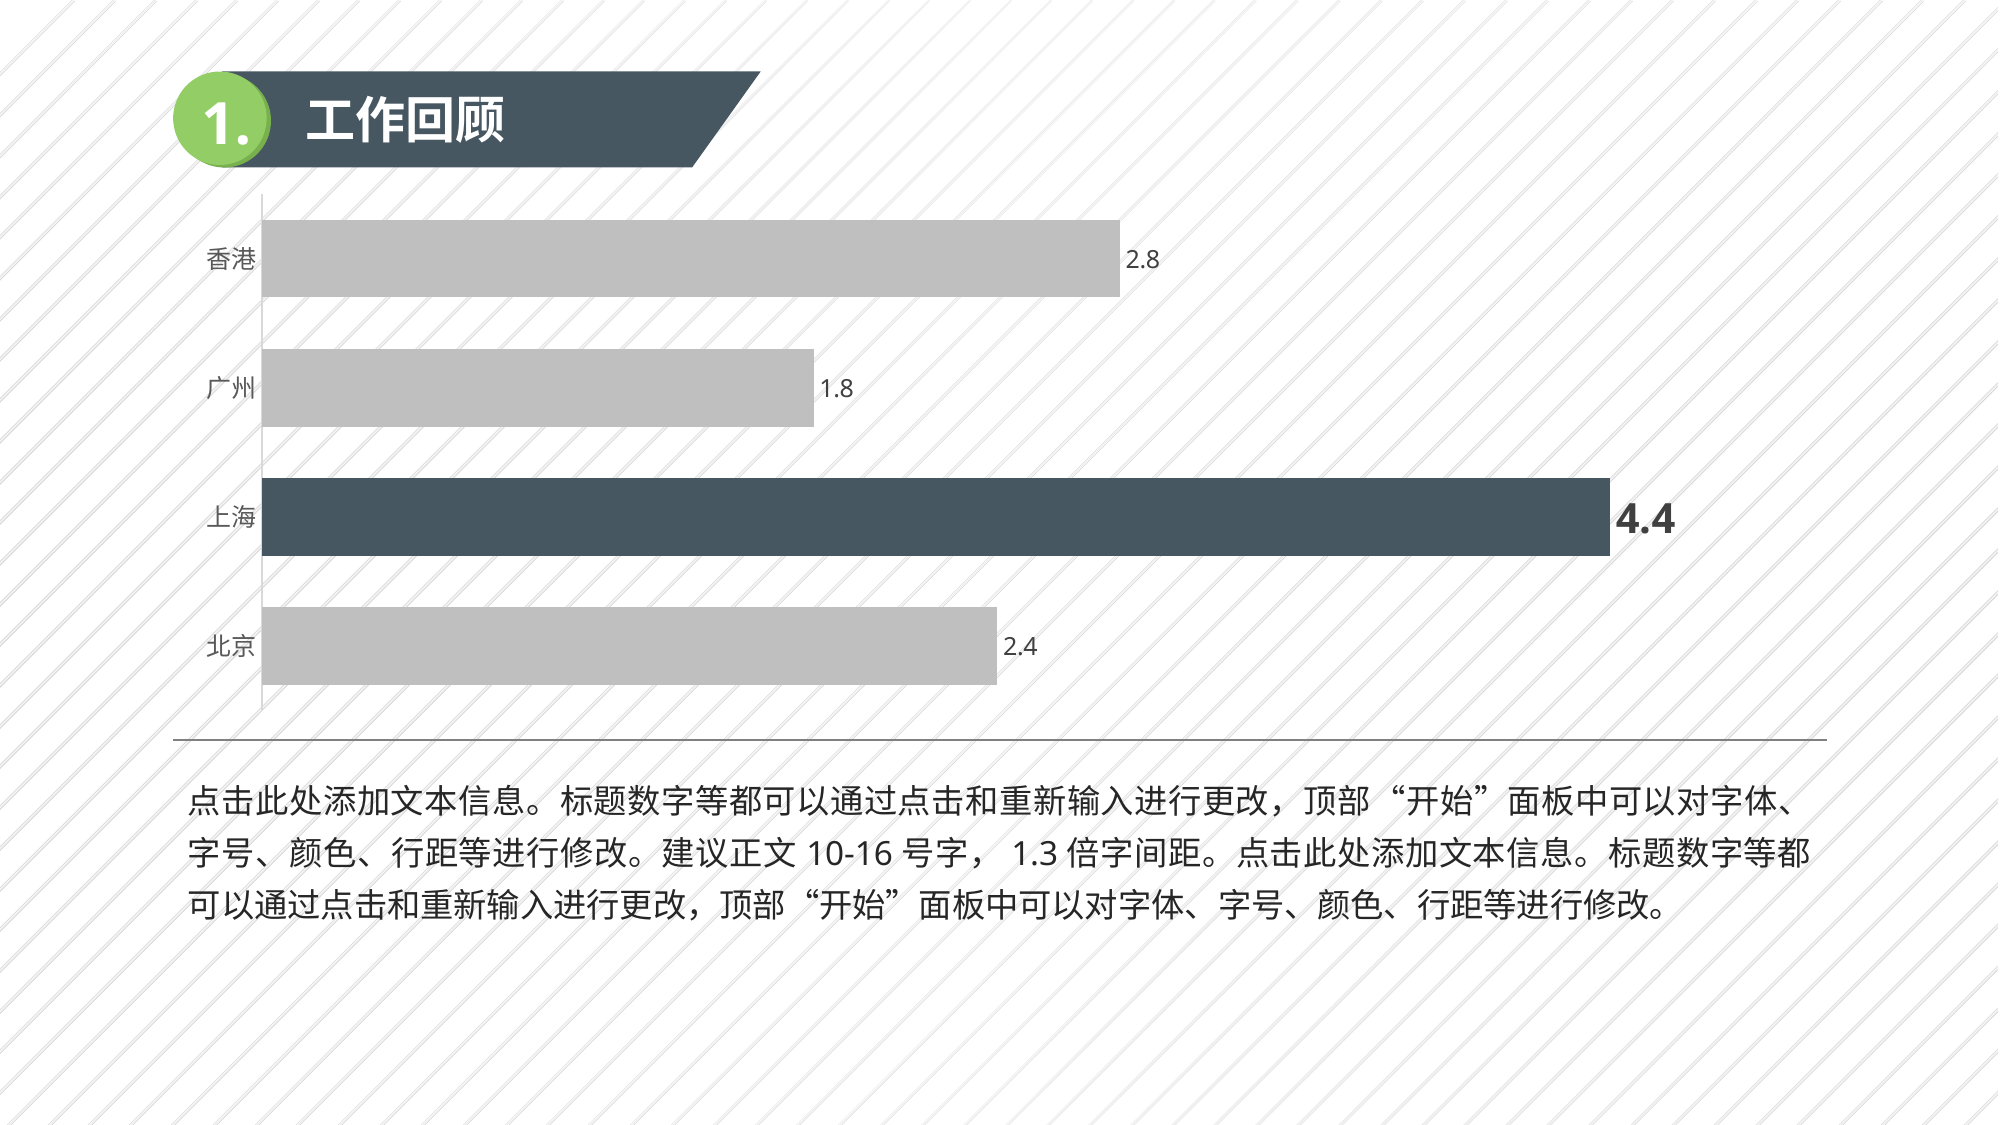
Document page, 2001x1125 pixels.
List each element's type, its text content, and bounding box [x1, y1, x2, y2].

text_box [173, 71, 761, 168]
text_box 点击此处添加文本信息。标题数字等都可以通过点击和重新输入进行更改，顶部“开始”面板中可以对字体、字号、颜色、行距等进行修改。建议正文10-16号字，1.3倍字间距。点击此处添加文本信息。标题数字等都可以通过点击和重新输入进行更改，顶部“开始”面板中可以对字体、字号、颜色、行距等进行修改。 [173, 760, 1827, 932]
chart [173, 183, 1827, 722]
picture [0, 0, 1998, 1125]
